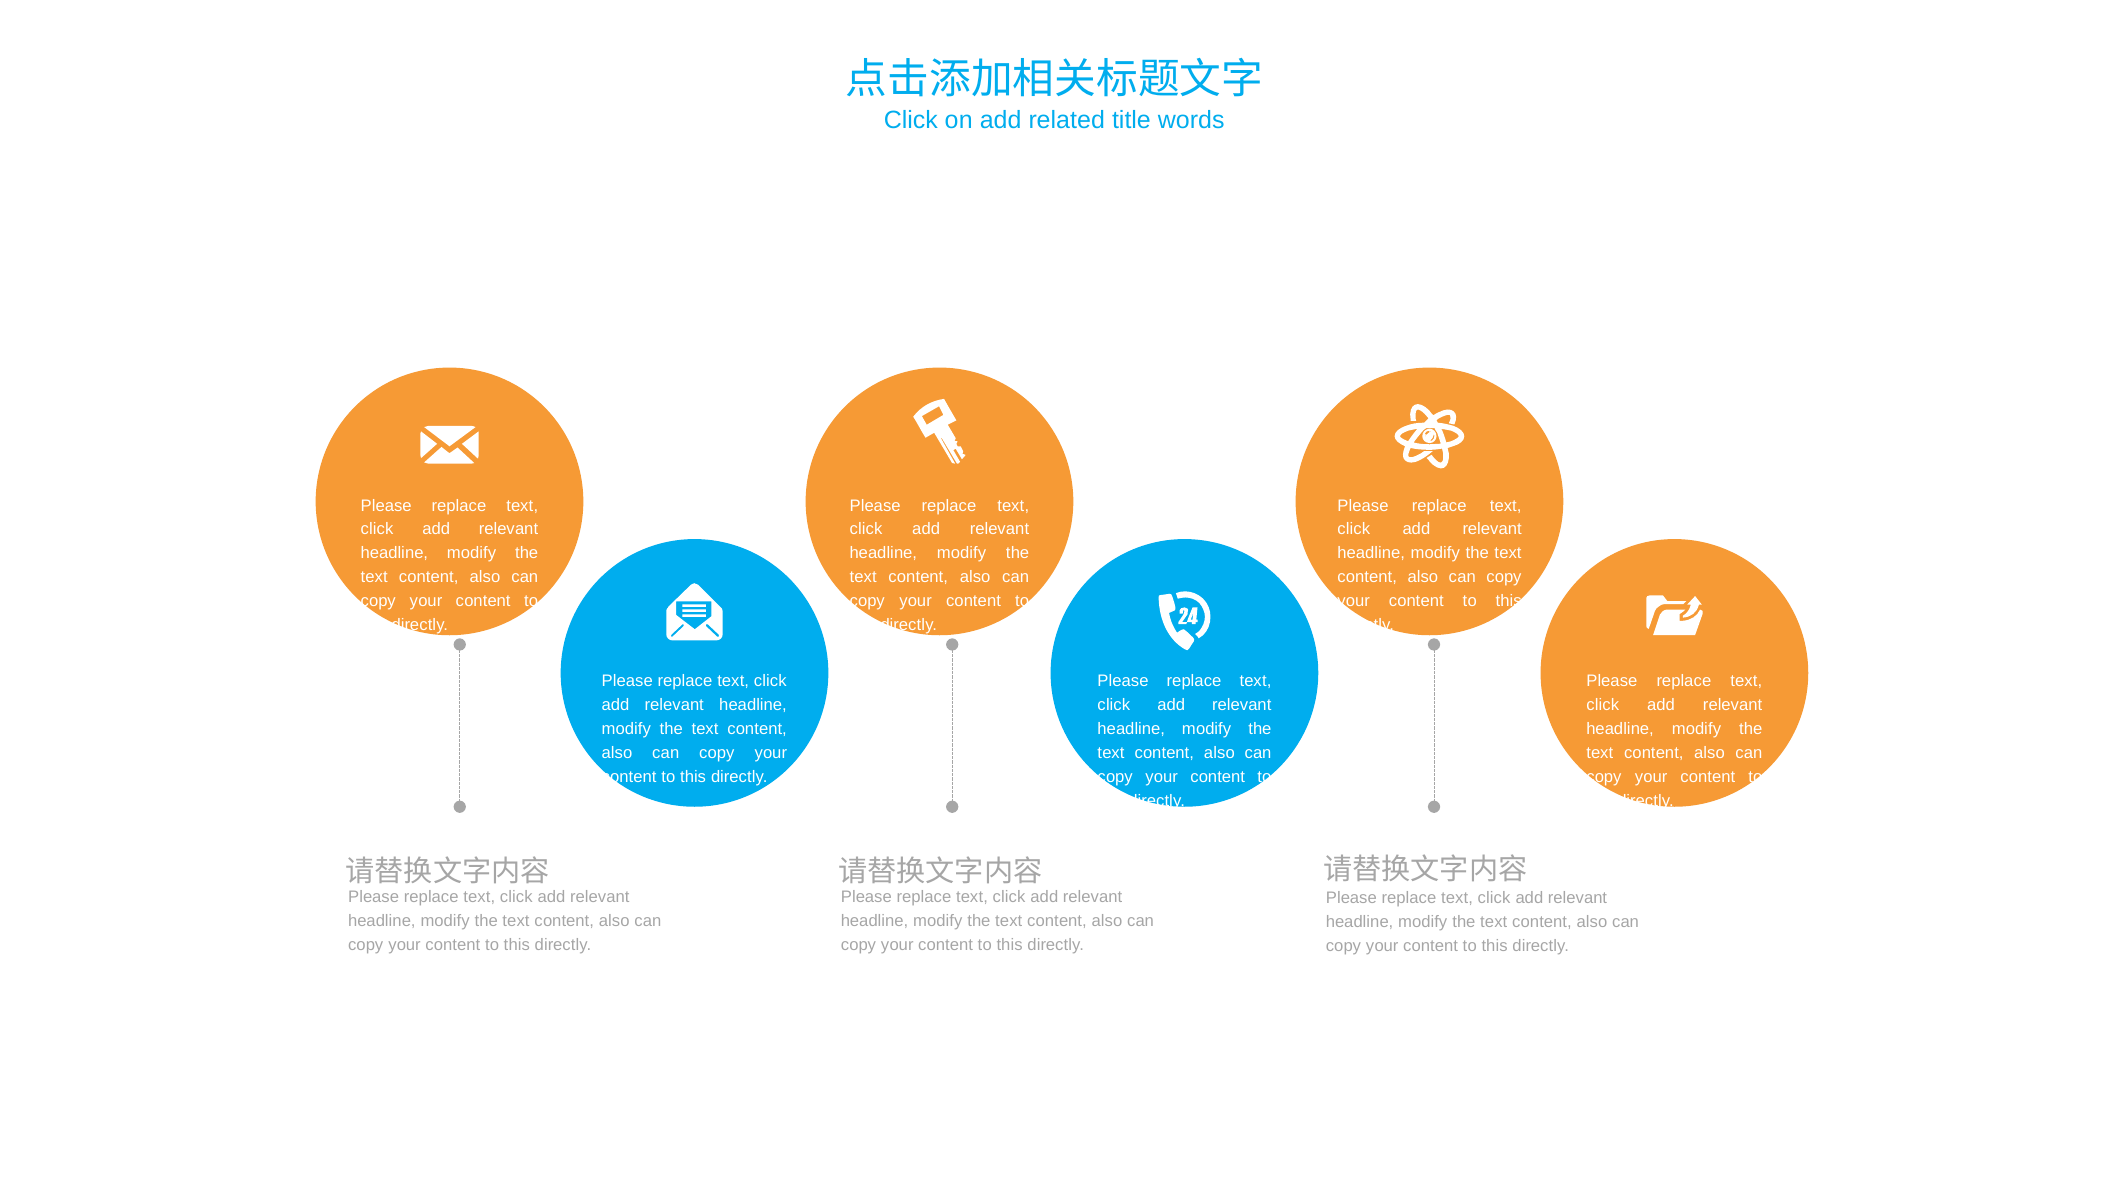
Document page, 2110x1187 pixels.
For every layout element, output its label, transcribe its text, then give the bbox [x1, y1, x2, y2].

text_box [315, 367, 584, 642]
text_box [1295, 367, 1564, 642]
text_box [838, 845, 1186, 953]
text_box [1540, 539, 1809, 817]
text_box 点击添加相关标题文字 [803, 44, 1307, 107]
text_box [1050, 539, 1319, 817]
text_box Click on add related title words [864, 95, 1246, 158]
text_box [805, 367, 1074, 642]
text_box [560, 539, 829, 807]
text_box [1323, 843, 1671, 954]
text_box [345, 845, 693, 953]
